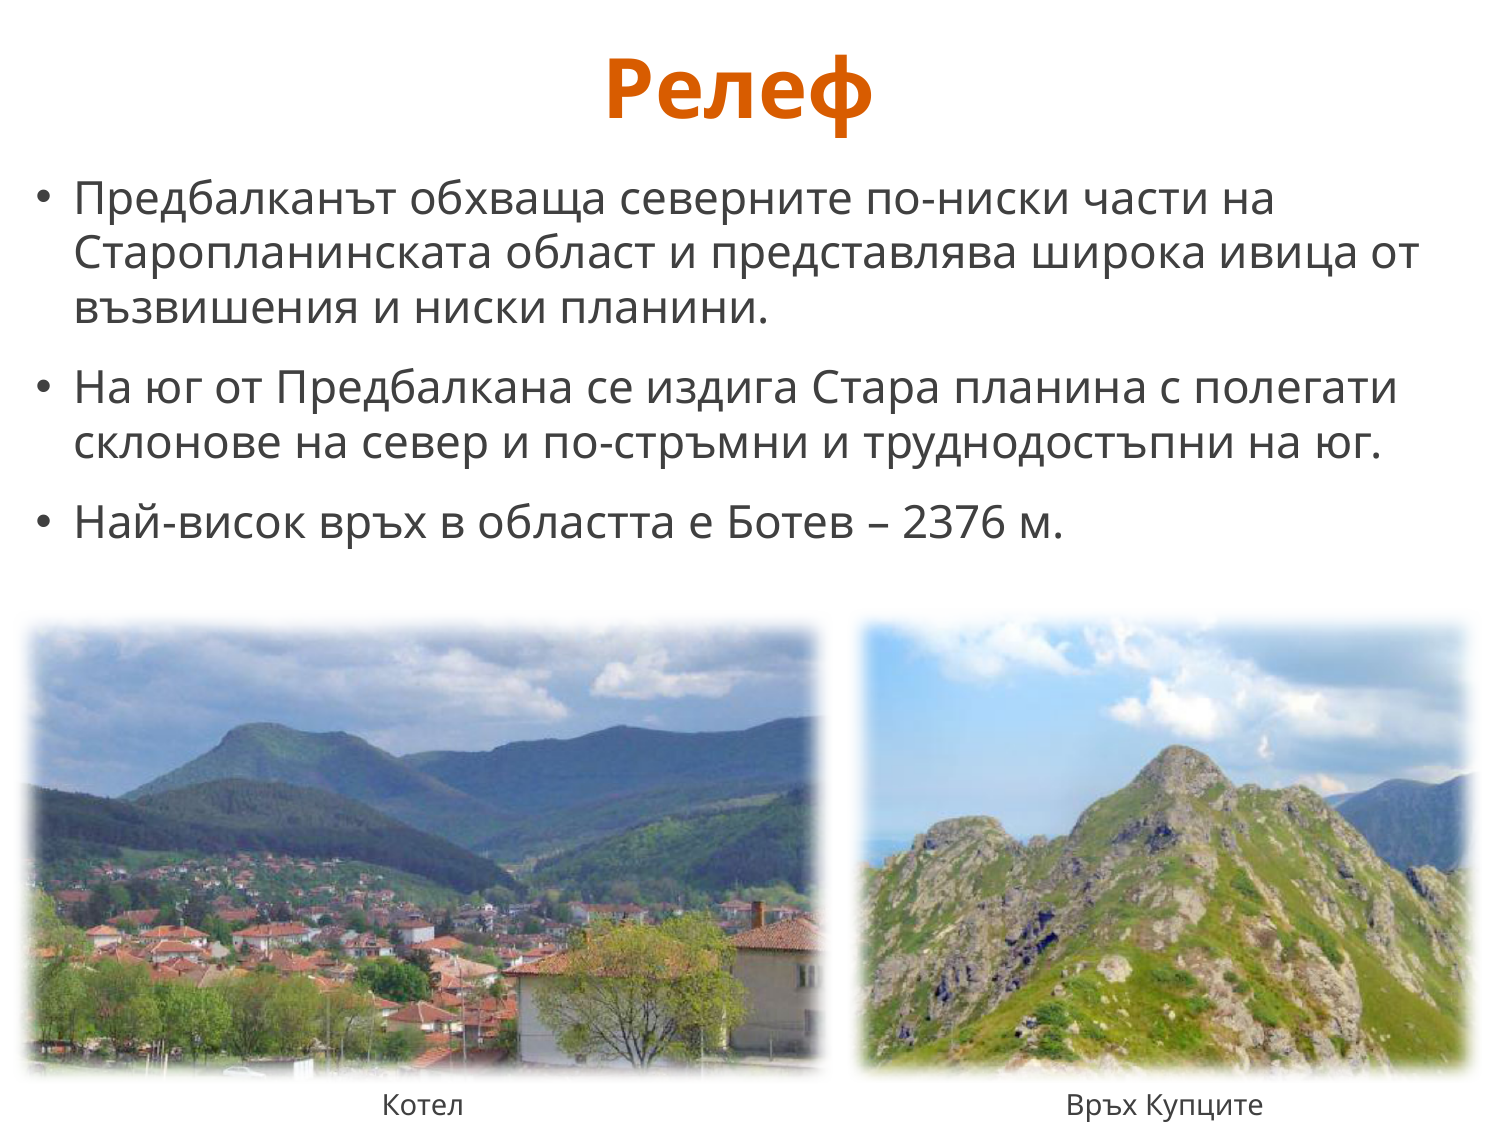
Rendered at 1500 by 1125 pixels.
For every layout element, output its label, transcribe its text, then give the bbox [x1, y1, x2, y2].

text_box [846, 606, 1483, 1125]
title Релеф [0, 21, 1500, 161]
list Предбалканът обхваща северните по-ниски части на Старопланинската област и представлява широка ивица от възвишения и ниски планини. На юг от Предбалкана се издига Стара планина с полегати склонове на север и по-стръмни и труднодостъпни на юг. Най-висок връх в областта е Ботев – 2376 м. [20, 160, 1480, 598]
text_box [13, 610, 833, 1125]
